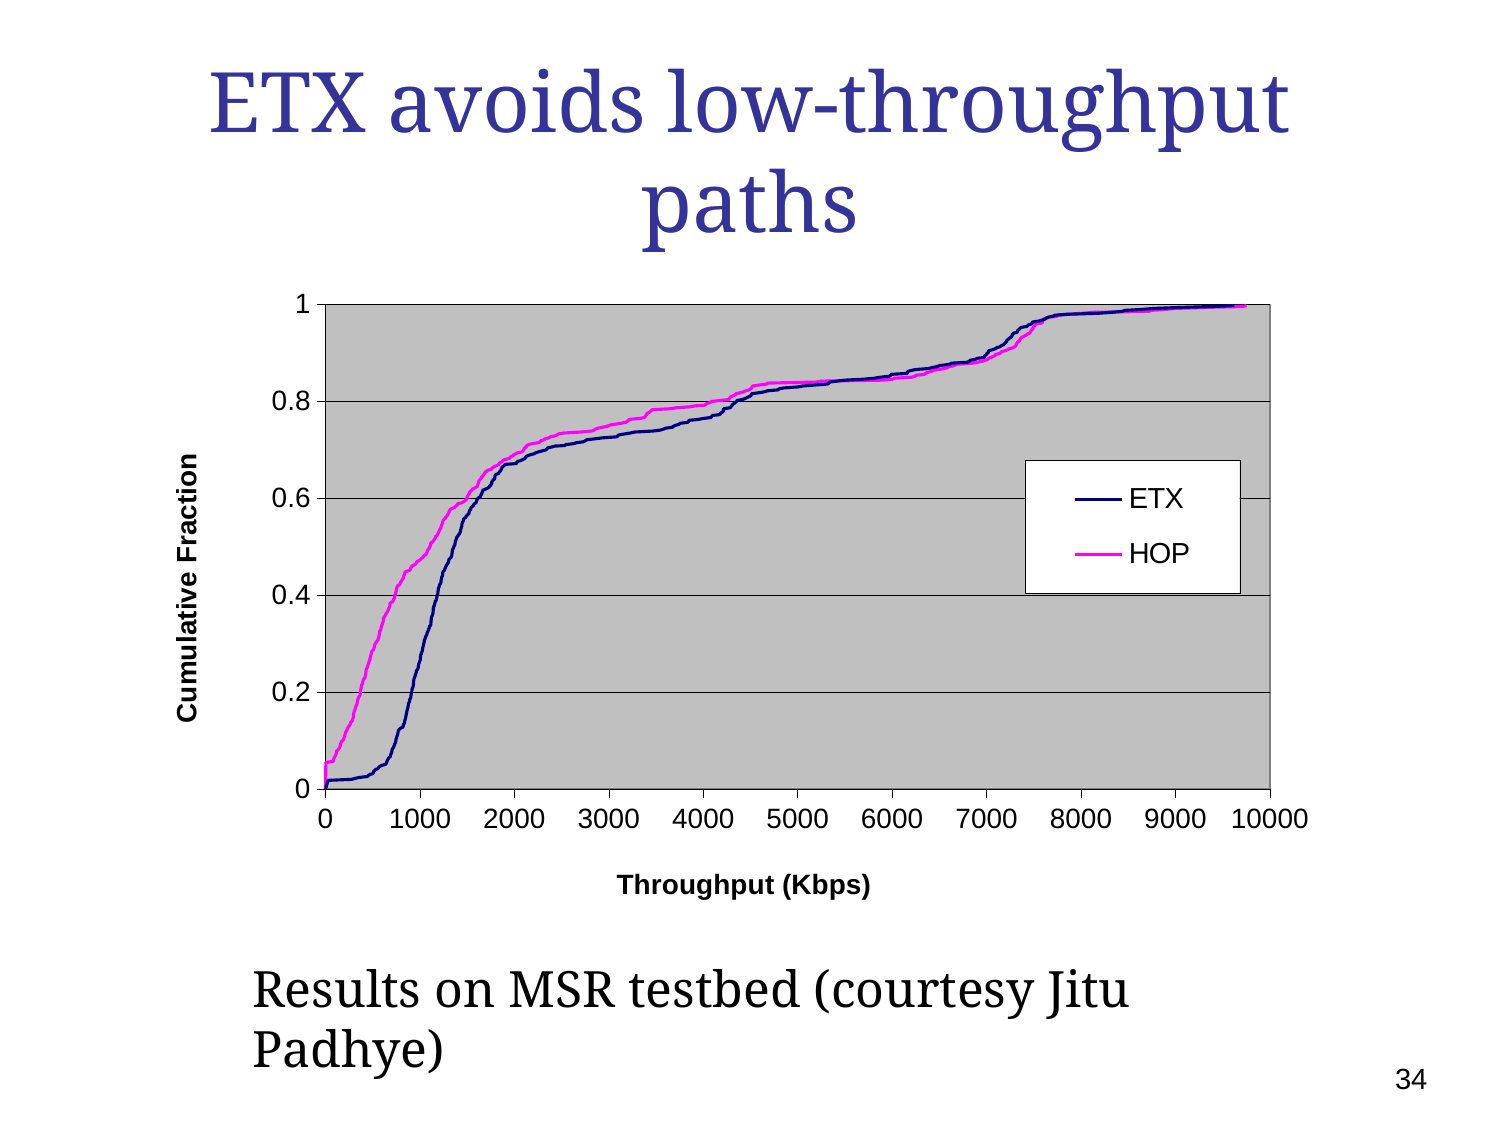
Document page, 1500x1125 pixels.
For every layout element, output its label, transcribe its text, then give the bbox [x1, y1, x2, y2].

text_box Results on MSR testbed (courtesy Jitu Padhye) [237, 949, 1325, 1085]
slide_number 34 [1092, 1024, 1443, 1103]
title ETX avoids low-throughput paths [74, 47, 1426, 251]
chart [149, 249, 1329, 926]
